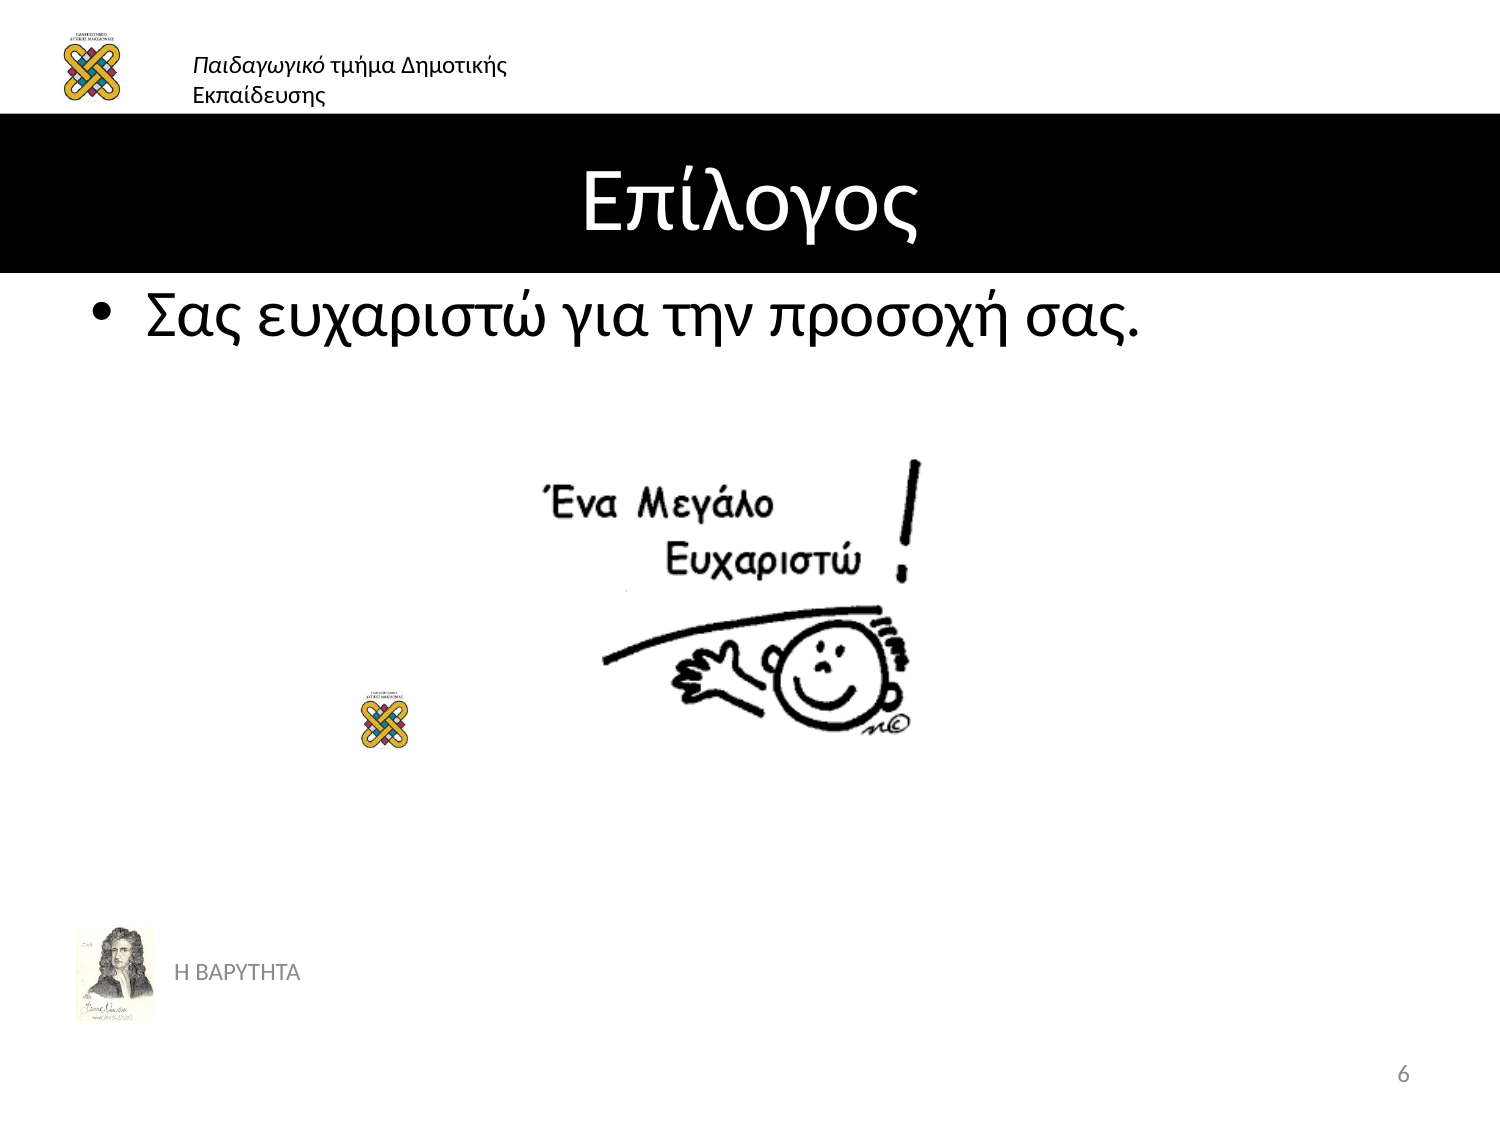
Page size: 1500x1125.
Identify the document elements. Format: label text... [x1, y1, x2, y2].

picture [5, 19, 178, 113]
picture [513, 452, 933, 747]
title Επίλογος [0, 113, 1500, 273]
footer Η ΒΑΡΥΤΗΤΑ [0, 940, 475, 1001]
picture [76, 1005, 154, 1021]
list Σας ευχαριστώ για την προσοχή σας. [75, 262, 1425, 1005]
slide_number 6 [1074, 1042, 1425, 1103]
